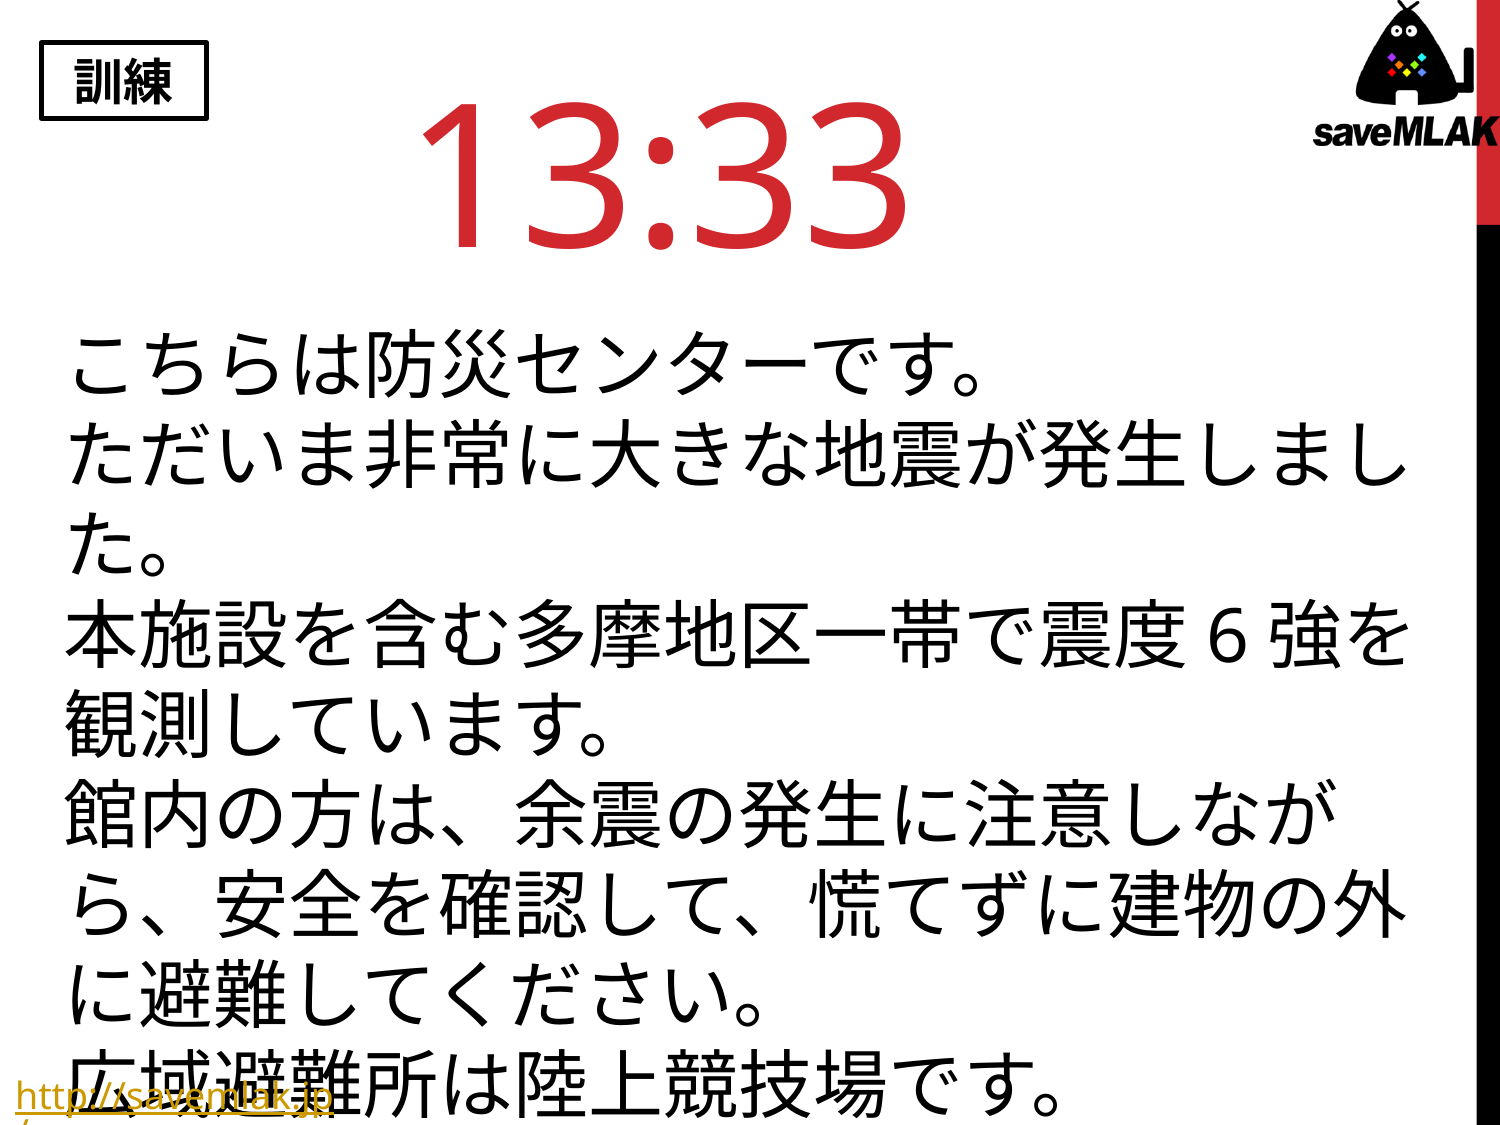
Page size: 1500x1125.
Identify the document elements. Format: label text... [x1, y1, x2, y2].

text_box こちらは防災センターです。 ただいま非常に大きな地震が発生しました。 本施設を含む多摩地区一帯で震度6強を観測しています。 館内の方は、余震の発生に注意しながら、安全を確認して、慌てずに建物の外に避難してください。 広域避難所は陸上競技場です。 [28, 310, 1453, 1053]
text_box 訓練 [41, 42, 207, 119]
text_box http://savemlak.jp/ [0, 1064, 352, 1125]
text_box 13:33 [42, 40, 1281, 114]
picture [1313, 0, 1500, 146]
